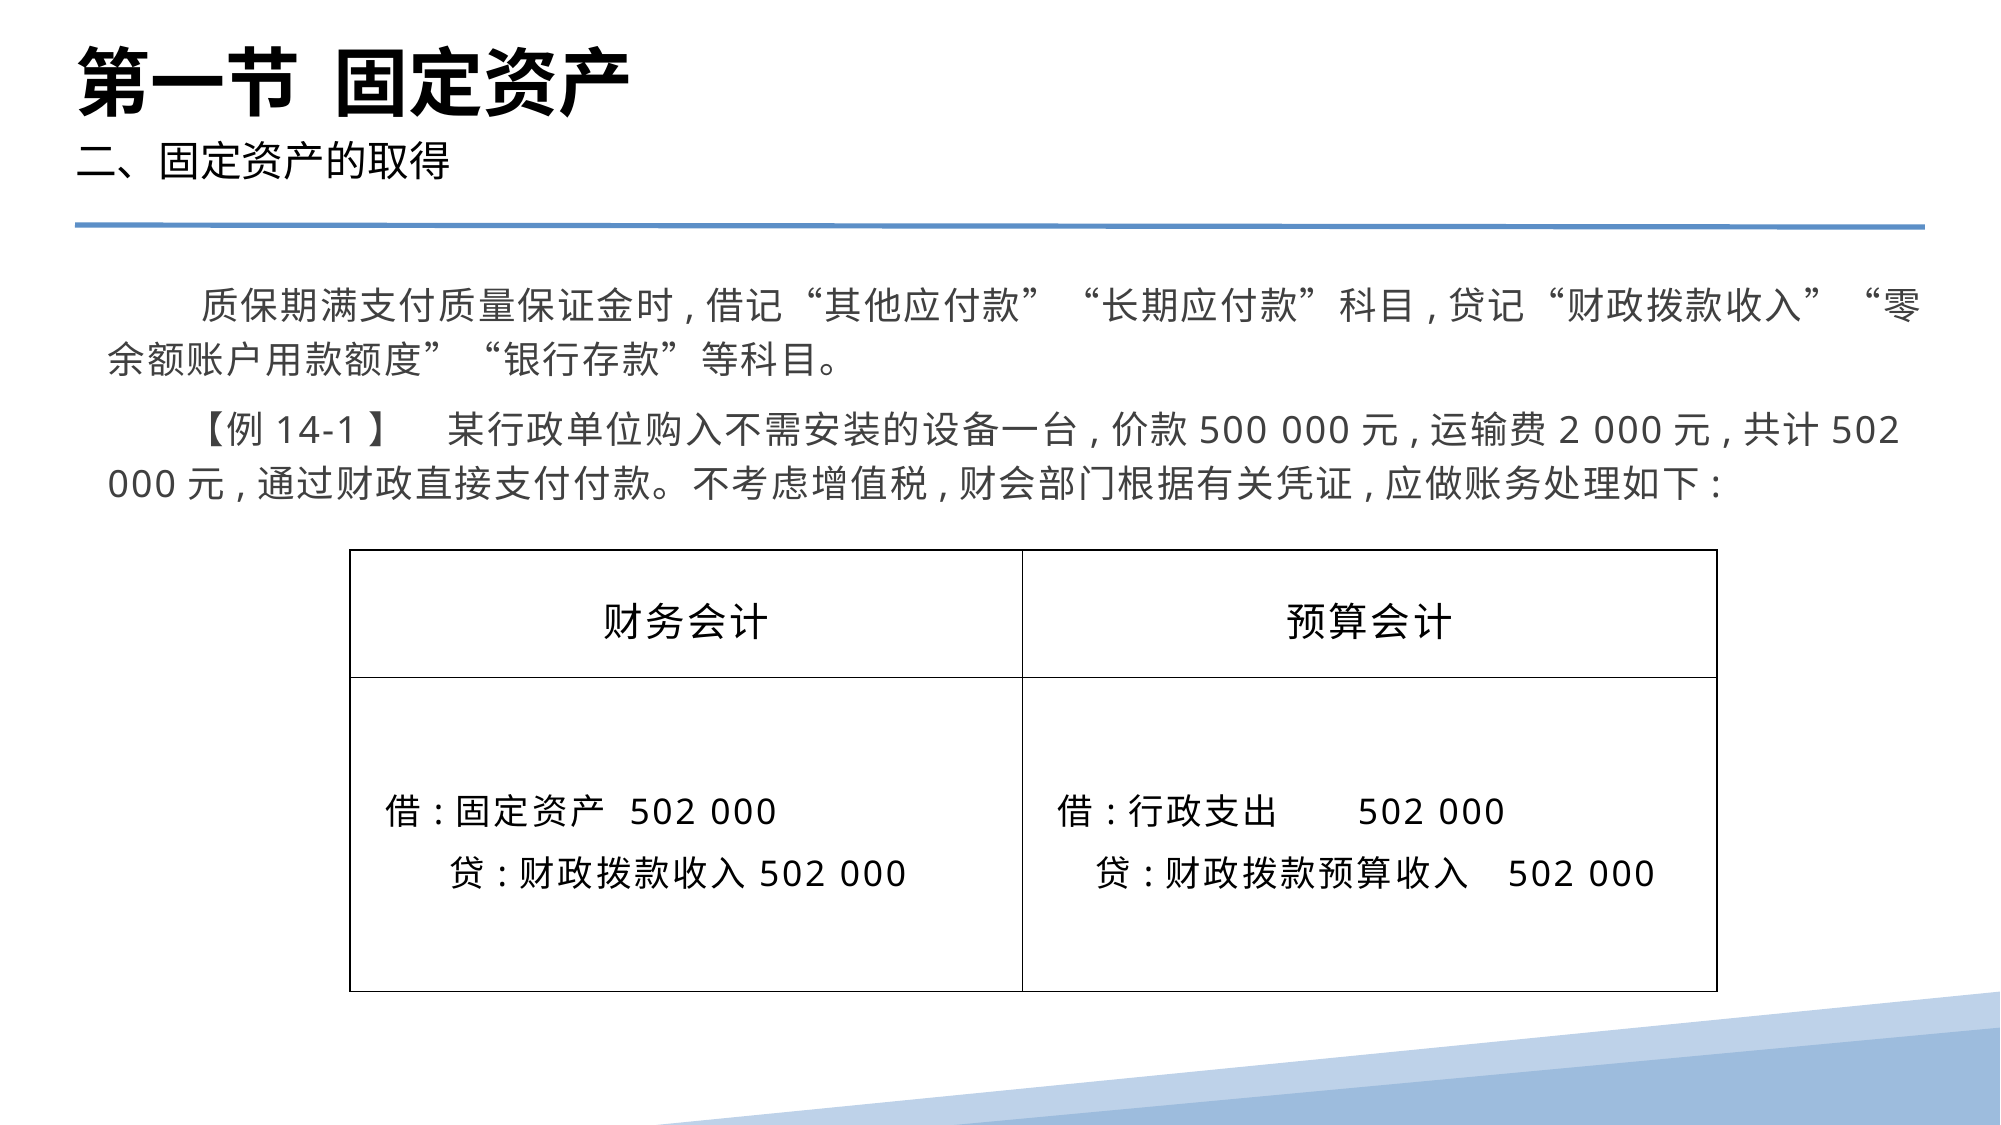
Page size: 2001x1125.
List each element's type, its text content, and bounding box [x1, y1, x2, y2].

table_cell 借:行政支出 502 000 贷:财政拨款预算收入 502 000 [1023, 678, 1716, 991]
text_box 质保期满支付质量保证金时,借记“其他应付款”“长期应付款”科目,贷记“财政拨款收入”“零余额账户用款额度”“银行存款”等科目。 【例14-1】 某行政单位购入不需安装的设备一台,价款500 000元,运输费2 000元,共计502 000元,通过财政直接支付付款。不考虑增值税,财会部门根据有关凭证,应做账务处理如下: [97, 227, 1948, 551]
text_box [74, 224, 1925, 228]
text_box 二、固定资产的取得 [75, 124, 1925, 200]
table_cell 借:固定资产 502 000 贷:财政拨款收入502 000 [351, 678, 1022, 991]
table_header 财务会计 [351, 551, 1022, 677]
text_box 第一节 固定资产 [75, 24, 1925, 124]
table_header 预算会计 [1023, 551, 1716, 677]
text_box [656, 991, 2000, 1125]
